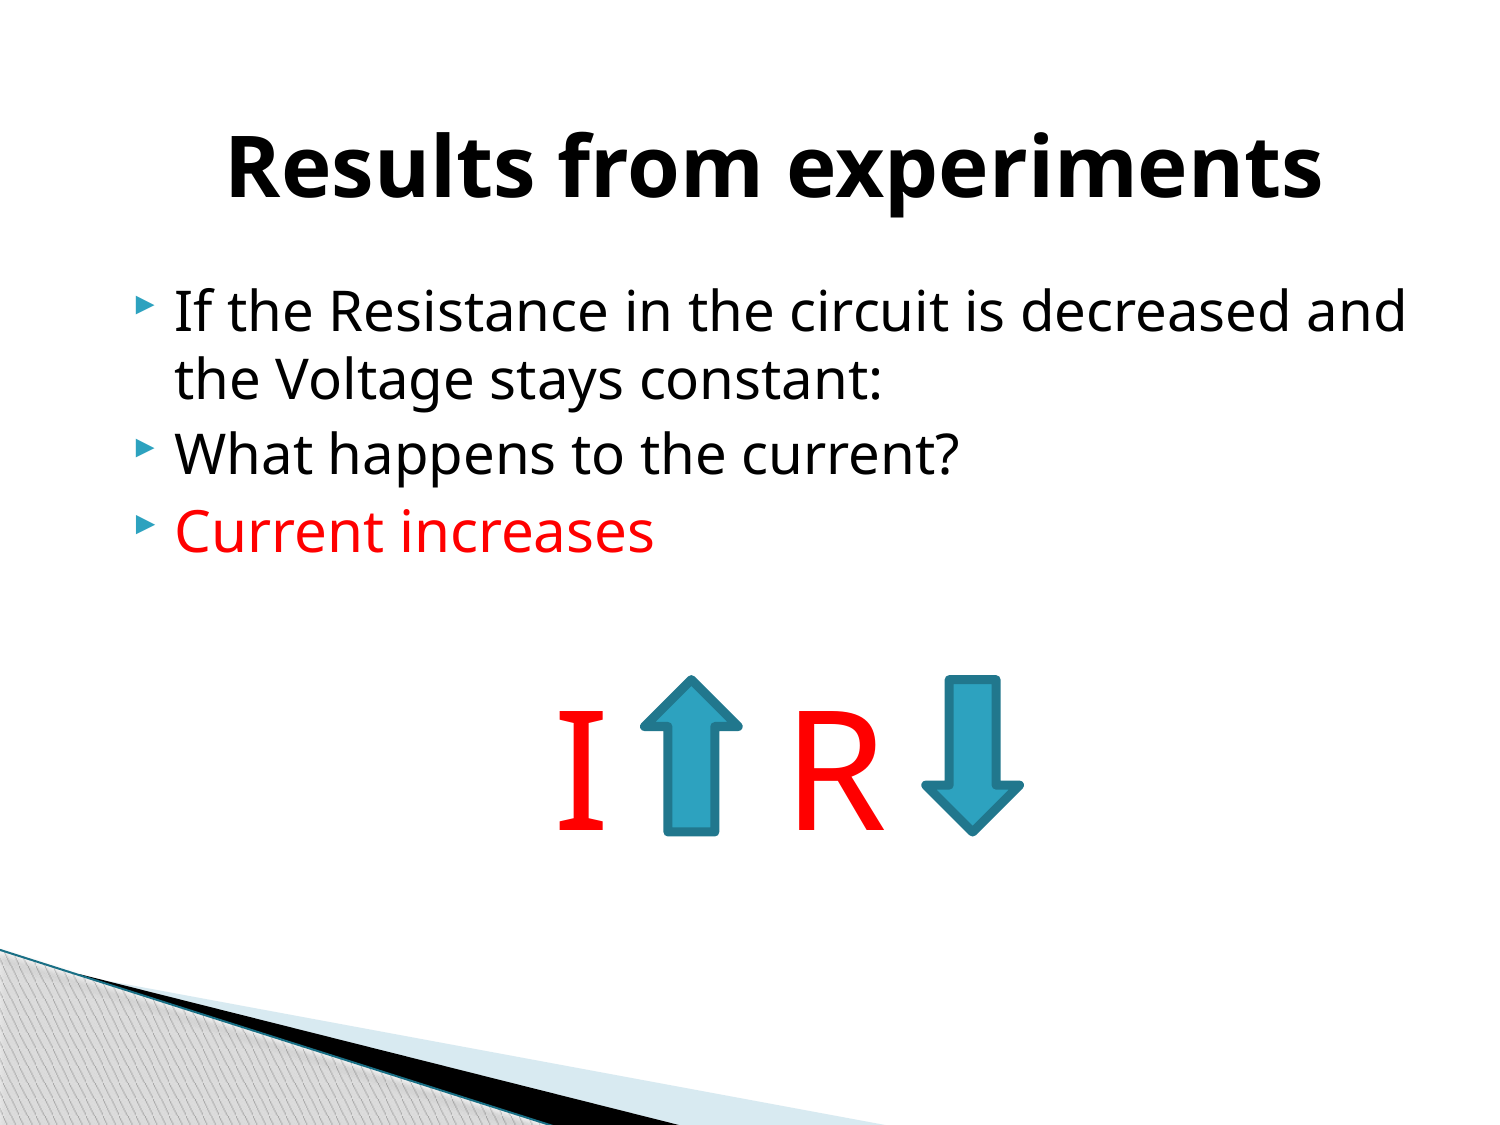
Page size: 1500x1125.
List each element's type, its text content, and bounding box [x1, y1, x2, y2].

text_box If the Resistance in the circuit is decreased and the Voltage stays constant: What happens to the current? Current increases [99, 267, 1450, 1011]
text_box I R [117, 656, 1325, 871]
text_box [640, 675, 743, 837]
text_box [921, 675, 1024, 837]
text_box Results from experiments [99, 70, 1450, 258]
